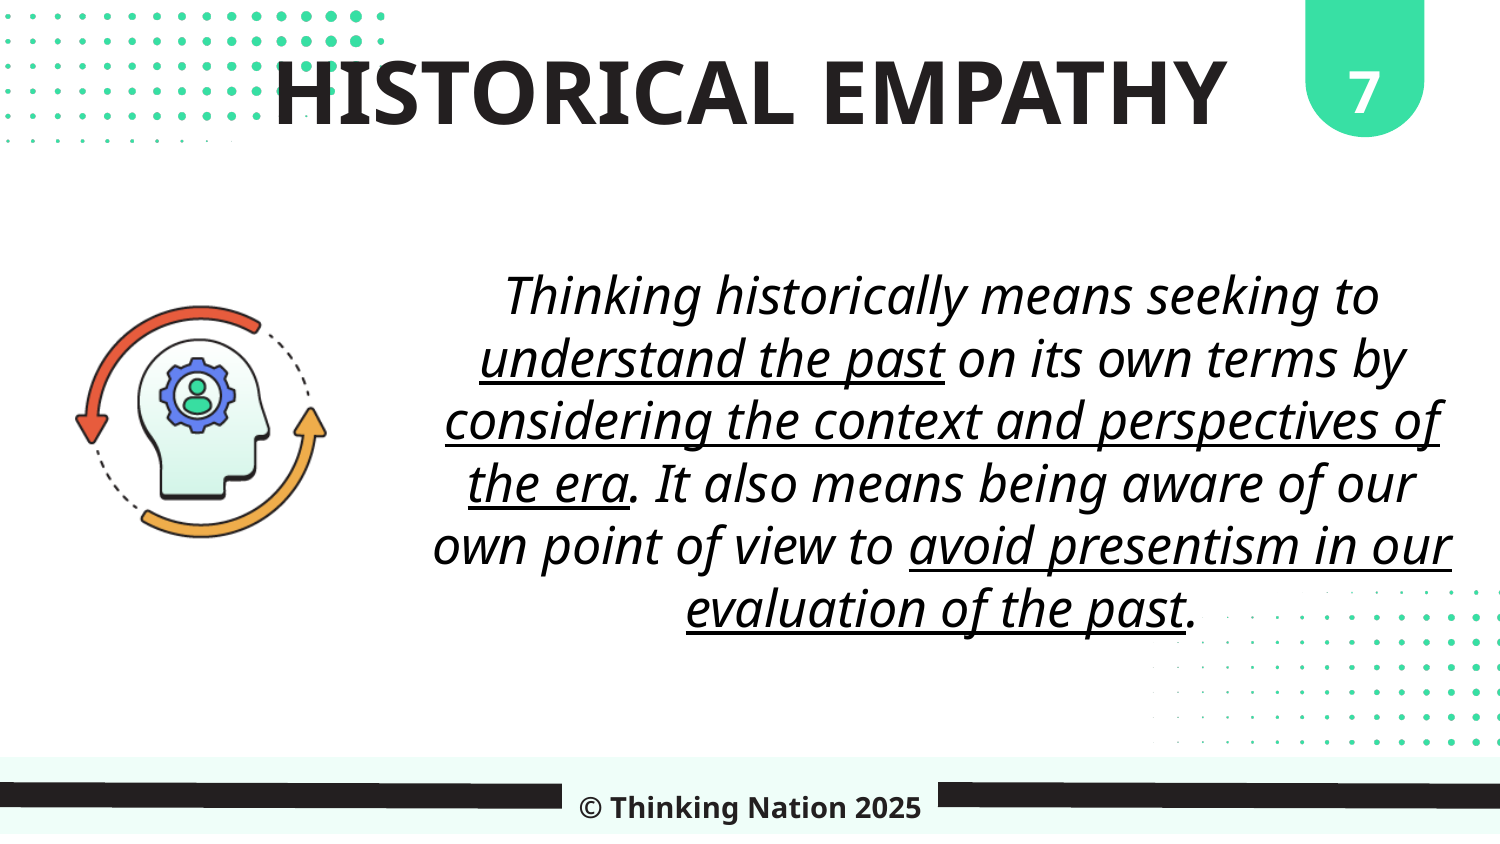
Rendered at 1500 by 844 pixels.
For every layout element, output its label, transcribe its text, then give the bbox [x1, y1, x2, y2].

text_box [1128, 590, 1500, 755]
text_box Thinking historically means seeking to understand the past on its own terms by considering the context and perspectives of the era. It also means being aware of our own point of view to avoid presentism in our evaluation of the past. [427, 262, 1458, 638]
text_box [1300, 0, 1430, 138]
picture [54, 275, 348, 569]
text_box [0, 0, 385, 144]
text_box HISTORICAL EMPATHY [209, 37, 1291, 143]
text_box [0, 756, 1500, 835]
